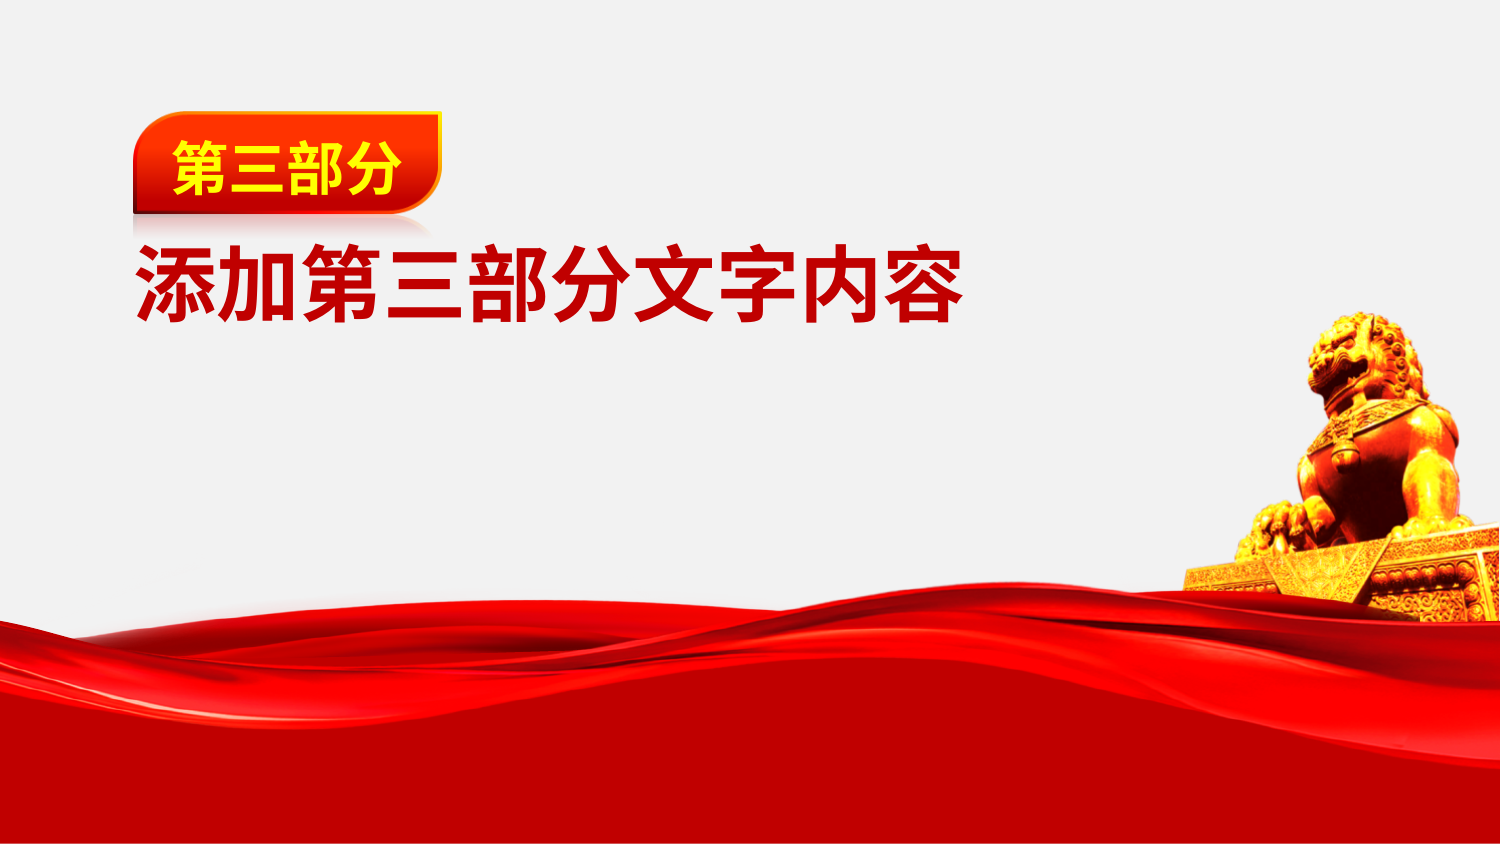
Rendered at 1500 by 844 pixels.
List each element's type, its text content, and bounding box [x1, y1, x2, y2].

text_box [130, 110, 446, 320]
picture [1174, 311, 1499, 486]
text_box 添加第三部分文字内容 [118, 224, 1110, 339]
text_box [0, 486, 1500, 844]
